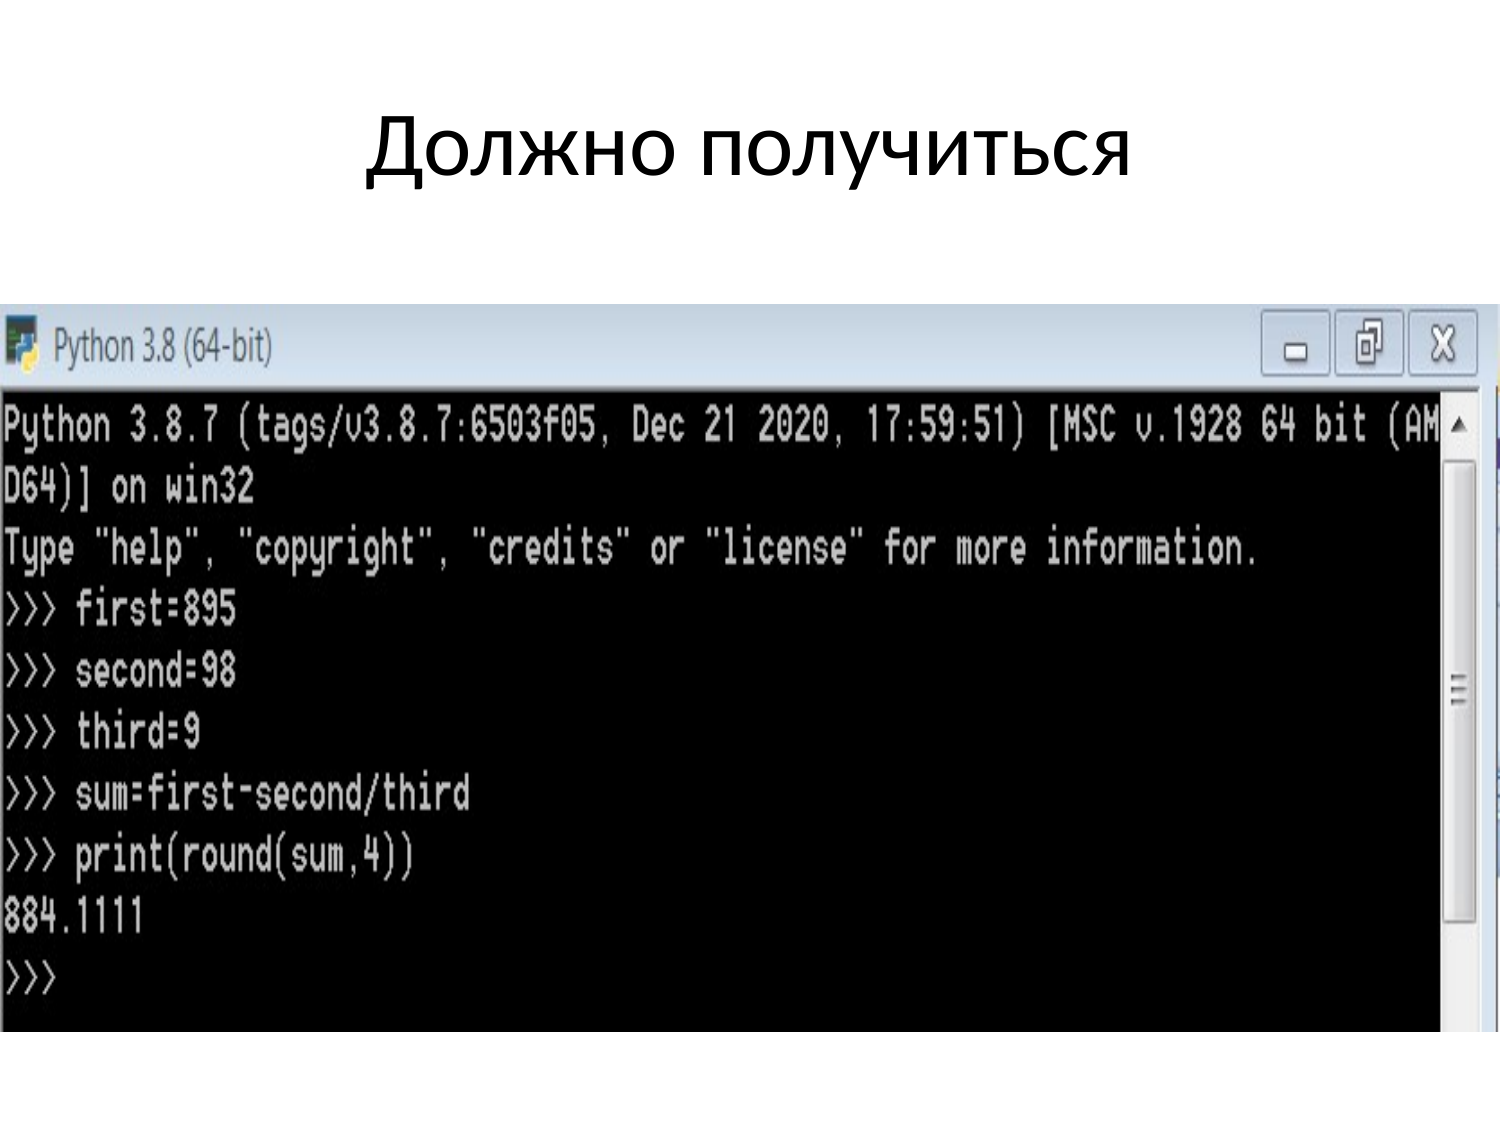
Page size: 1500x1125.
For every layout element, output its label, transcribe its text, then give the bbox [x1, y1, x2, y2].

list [0, 304, 1500, 1032]
title Должно получиться [75, 45, 1425, 233]
